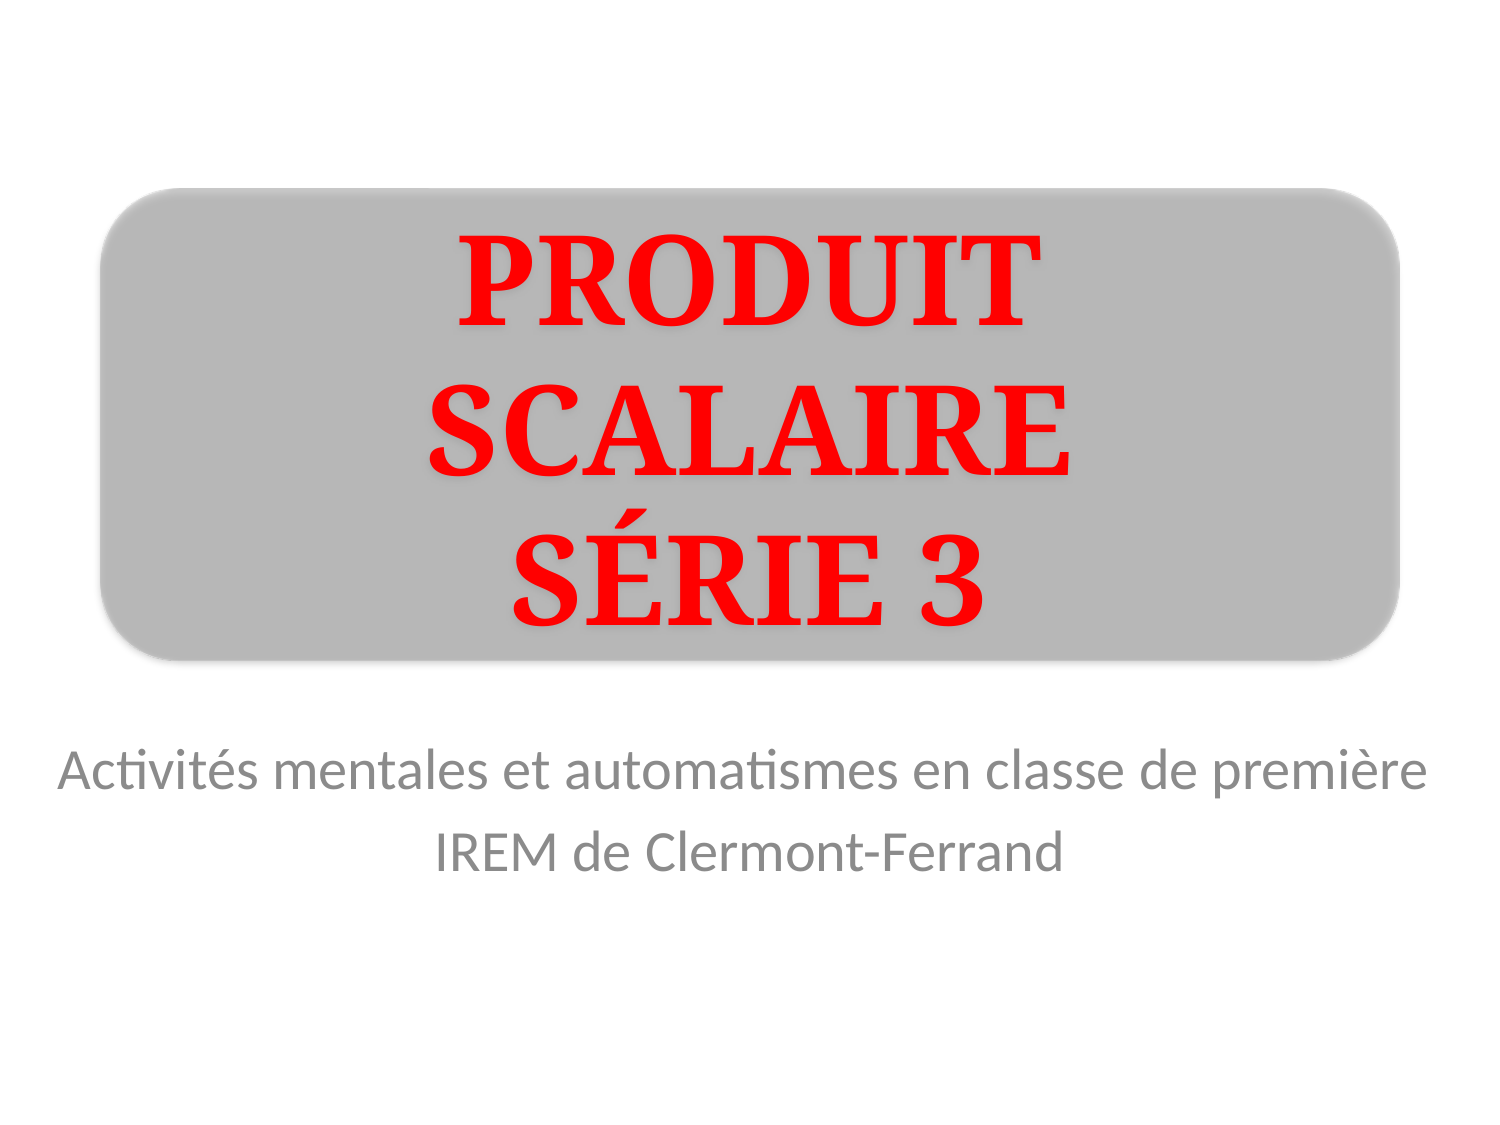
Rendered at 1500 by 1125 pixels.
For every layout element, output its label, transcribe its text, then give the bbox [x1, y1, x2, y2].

subtitle Activités mentales et automatismes en classe de première IREM de Clermont-Ferrand [0, 723, 1500, 1012]
text_box PRODUIT SCALAIRE Série 3 [100, 188, 1402, 664]
